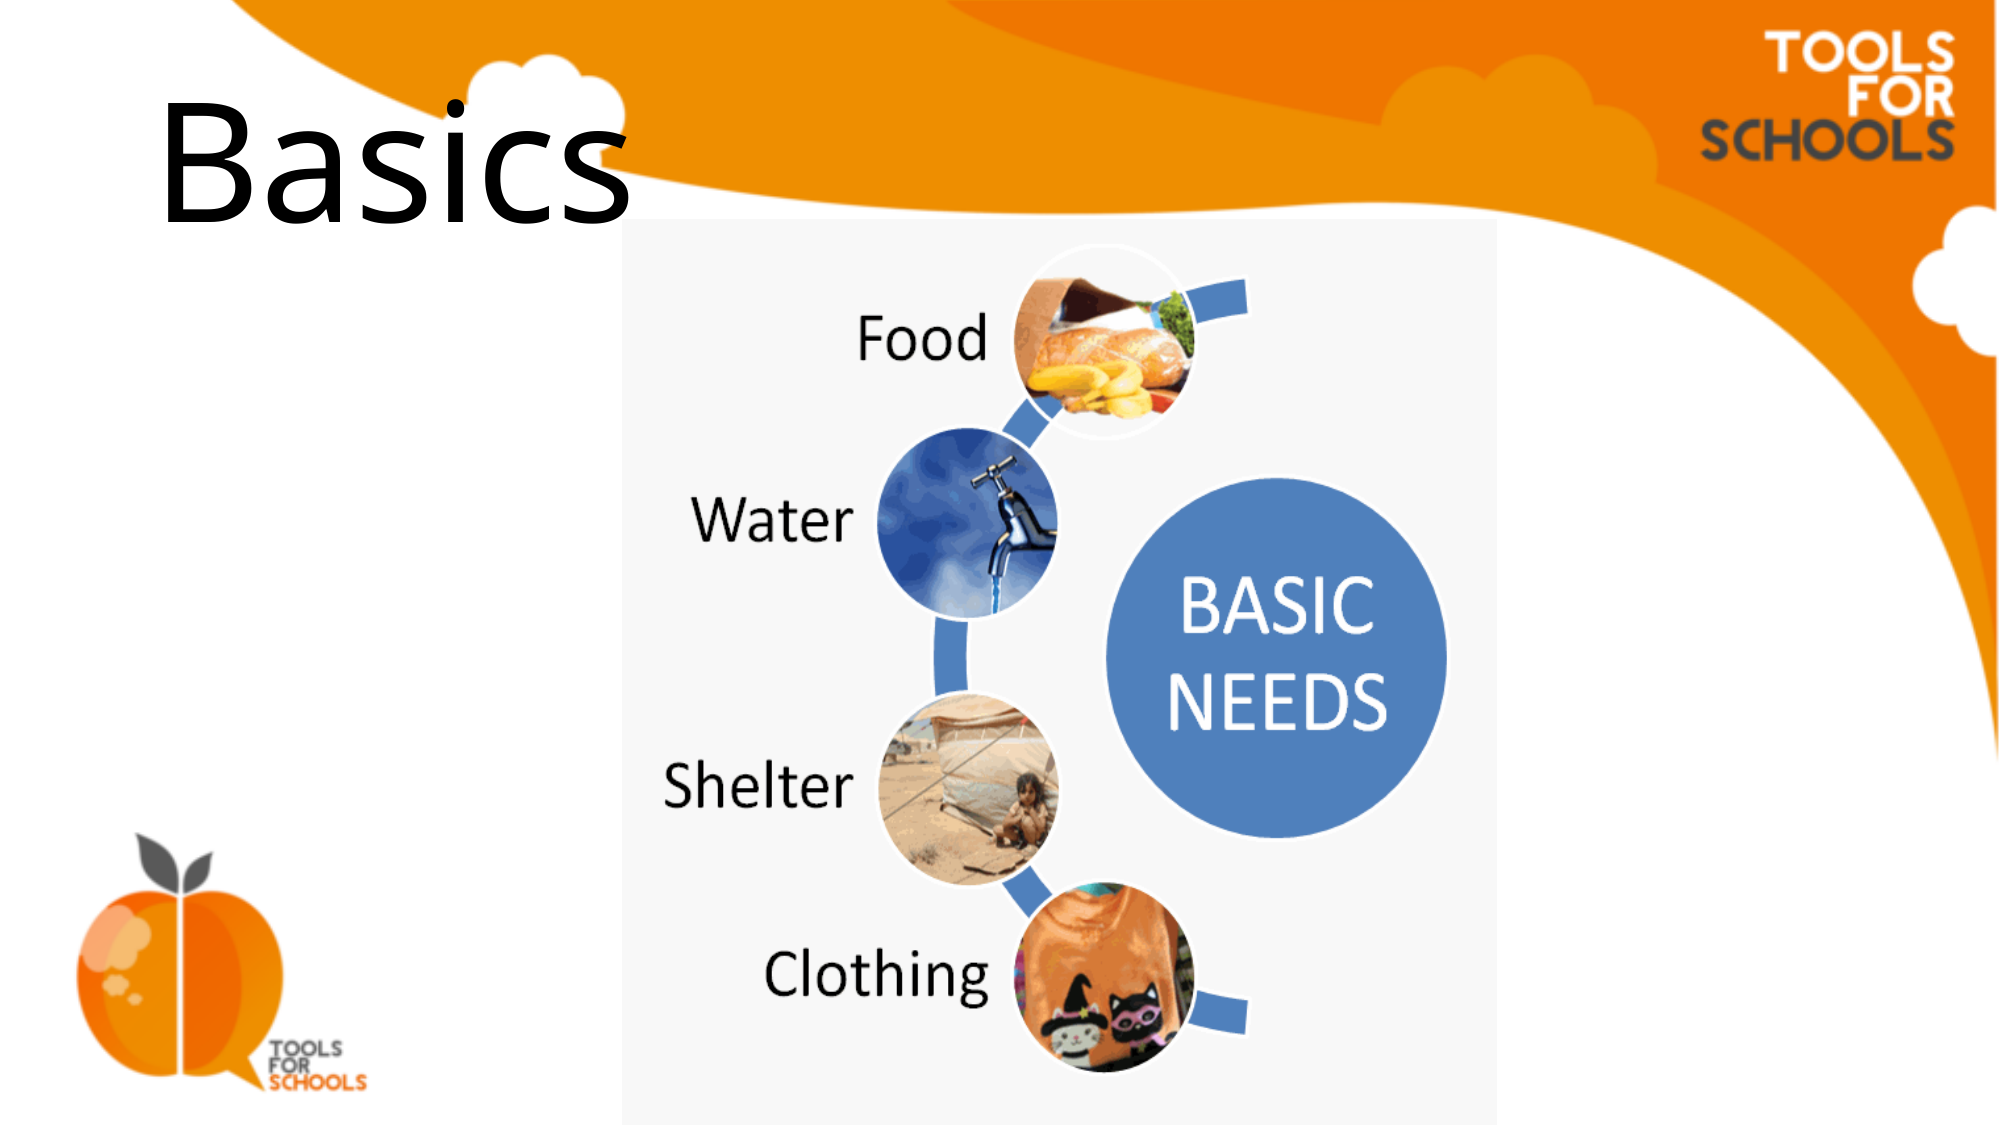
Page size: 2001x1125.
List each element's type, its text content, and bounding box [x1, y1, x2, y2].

title Basics [137, 59, 1863, 278]
picture [0, 0, 2001, 1125]
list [621, 219, 1497, 1125]
